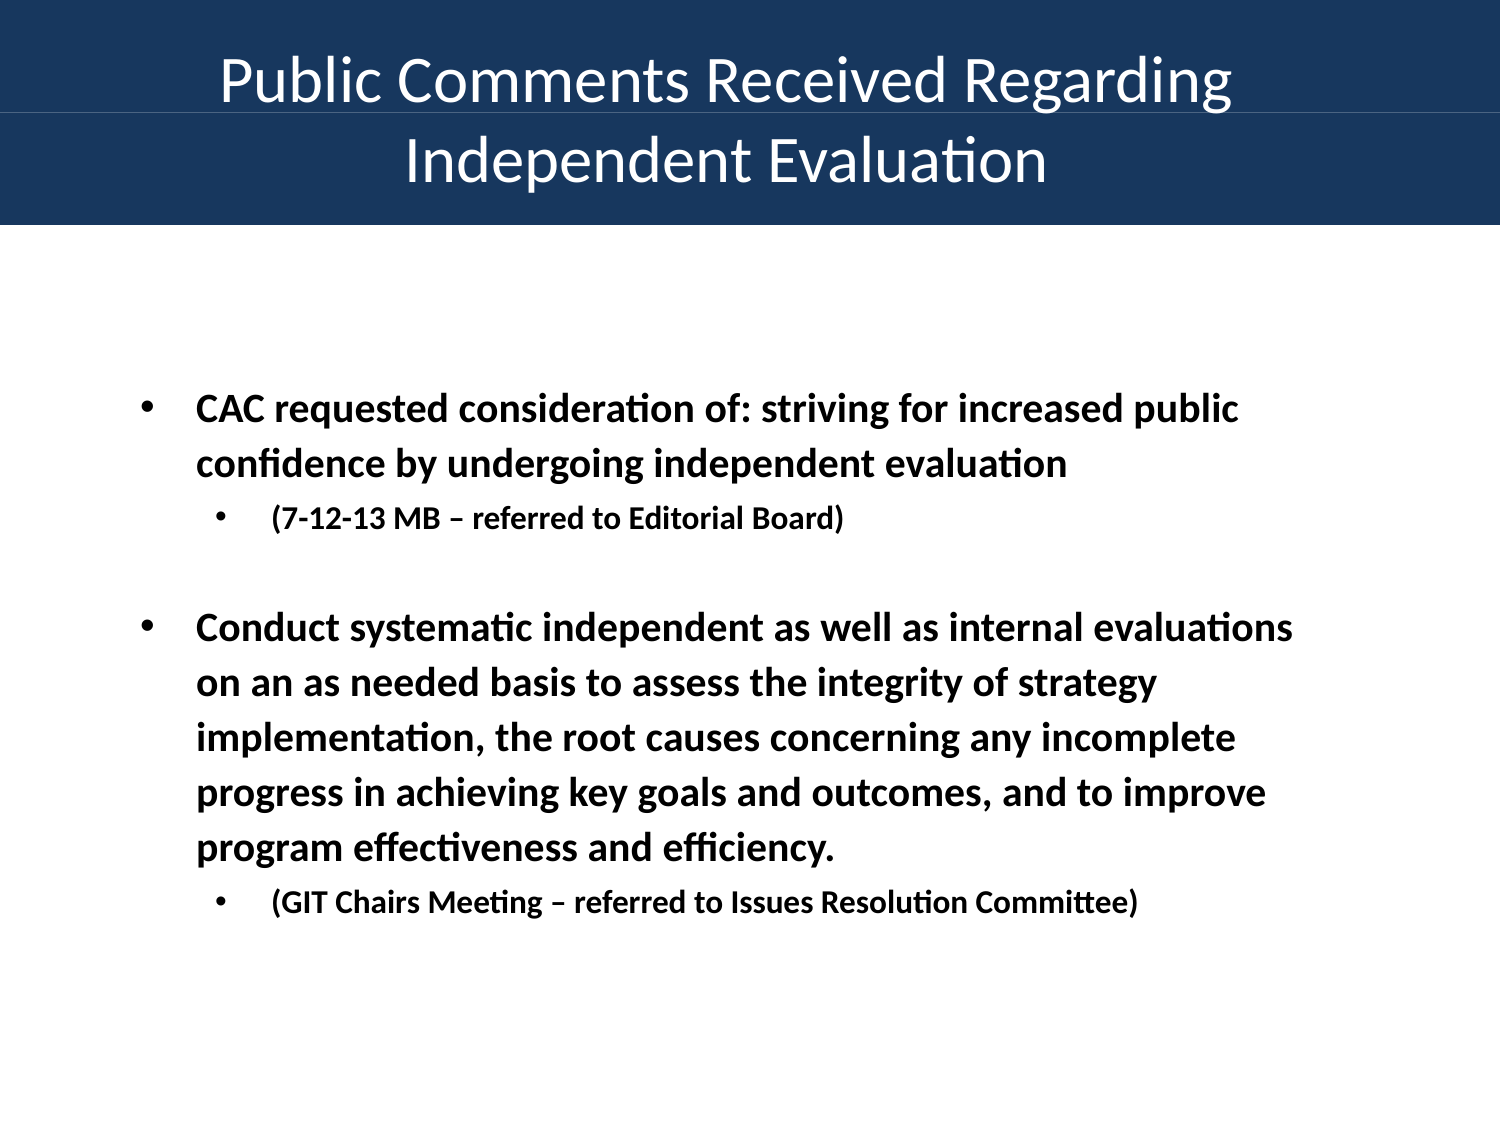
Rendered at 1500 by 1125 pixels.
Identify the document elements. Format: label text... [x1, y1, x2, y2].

title Public Comments Received Regarding Independent Evaluation [51, 7, 1402, 225]
text_box [0, 0, 1500, 110]
text_box CAC requested consideration of: striving for increased public confidence by undergoing independent evaluation (7-12-13 MB – referred to Editorial Board) Conduct systematic independent as well as internal evaluations on an as needed basis to assess the integrity of strategy implementation, the root causes concerning any incomplete progress in achieving key goals and outcomes, and to improve program effectiveness and efficiency. (GIT Chairs Meeting – referred to Issues Resolution Committee) [125, 337, 1363, 950]
text_box [0, 110, 1500, 227]
